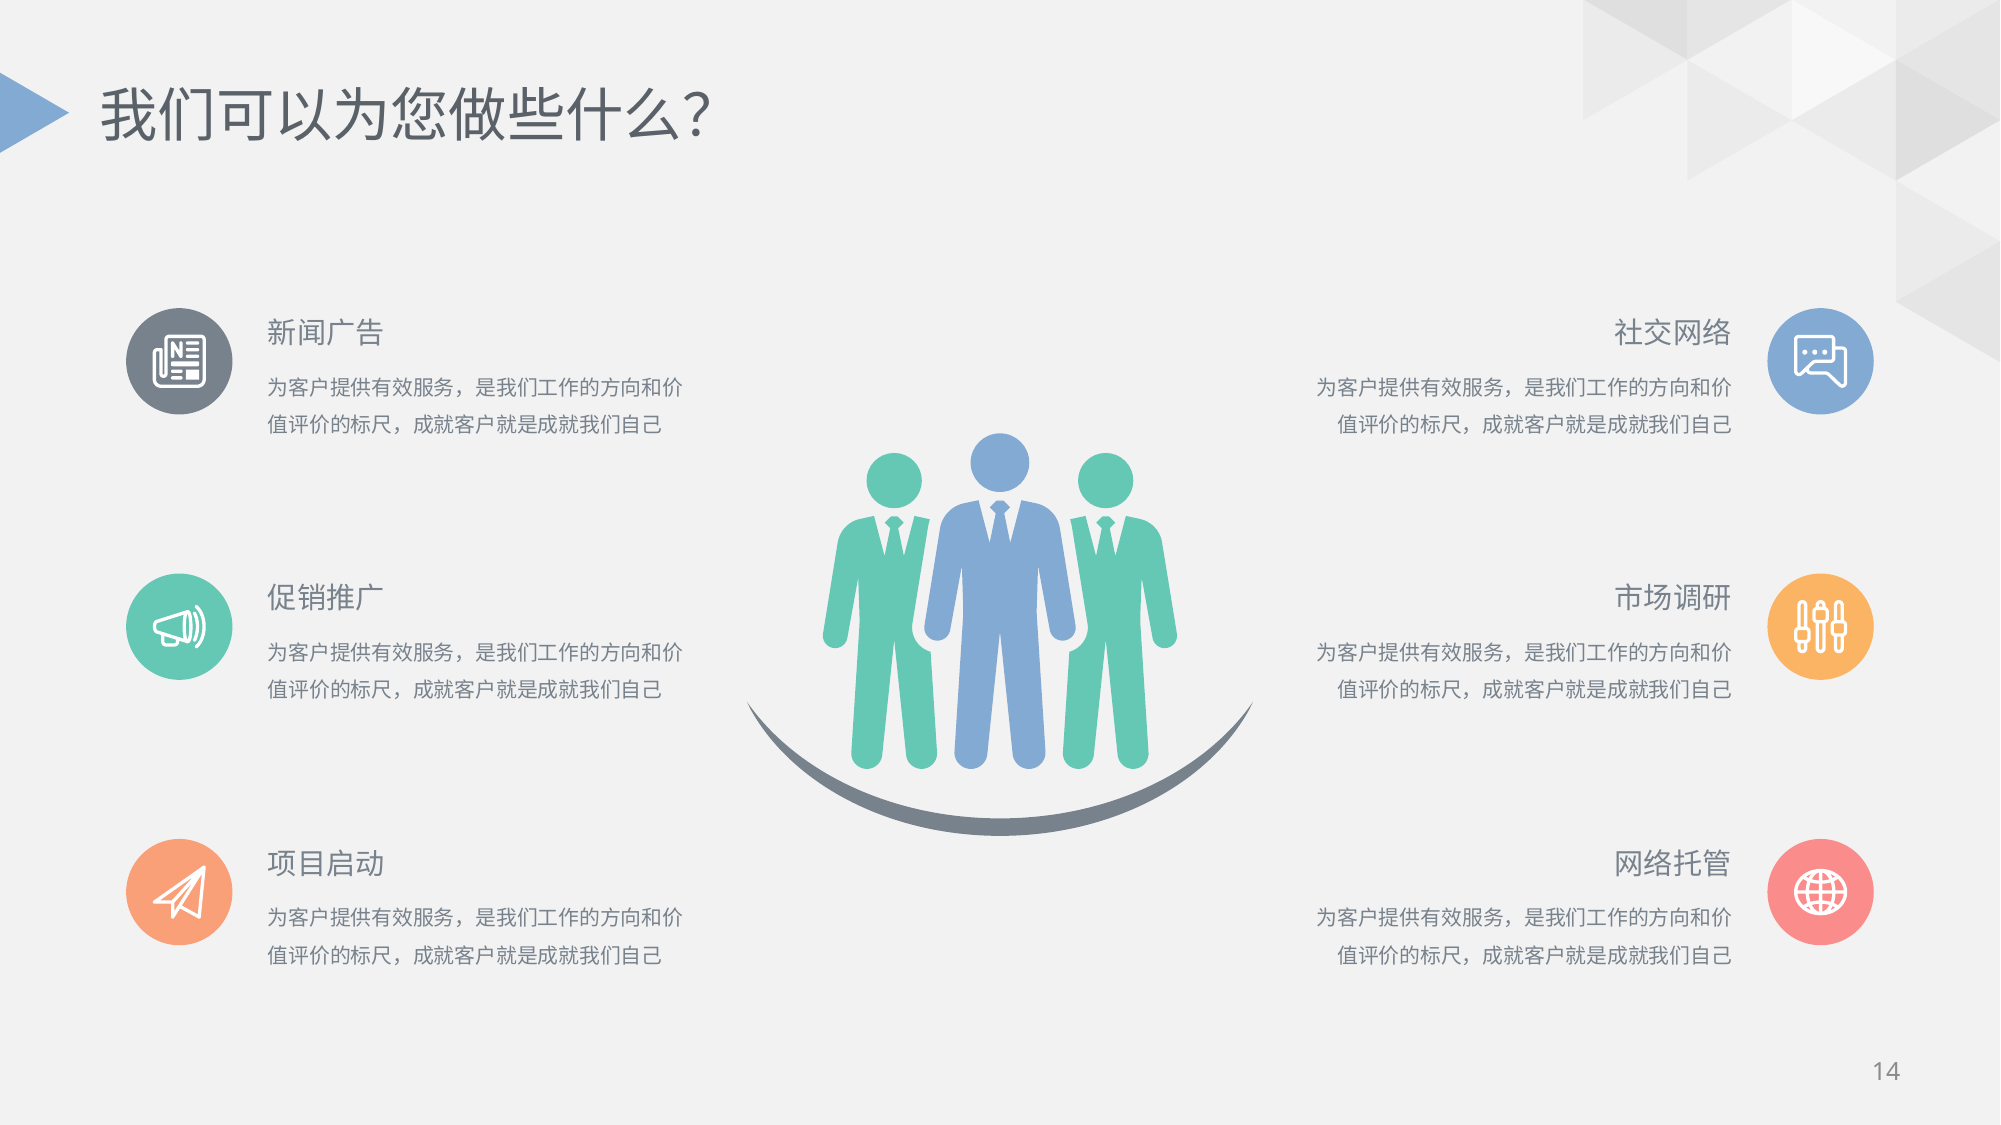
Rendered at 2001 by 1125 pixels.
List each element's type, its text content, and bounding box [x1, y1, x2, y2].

title 我们可以为您做些什么？ [84, 59, 1916, 166]
slide_number 14 [1837, 1042, 1916, 1103]
text_box 新闻广告 为客户提供有效服务，是我们工作的方向和价值评价的标尺，成就客户就是成就我们自己 [253, 289, 718, 444]
text_box 网络托管 为客户提供有效服务，是我们工作的方向和价值评价的标尺，成就客户就是成就我们自己 [1288, 820, 1747, 975]
text_box 项目启动 为客户提供有效服务，是我们工作的方向和价值评价的标尺，成就客户就是成就我们自己 [253, 820, 718, 975]
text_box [822, 433, 1178, 769]
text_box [1767, 308, 1874, 415]
text_box 市场调研 为客户提供有效服务，是我们工作的方向和价值评价的标尺，成就客户就是成就我们自己 [1288, 554, 1747, 710]
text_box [126, 573, 233, 680]
text_box [746, 701, 1254, 837]
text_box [126, 308, 233, 415]
text_box 促销推广 为客户提供有效服务，是我们工作的方向和价值评价的标尺，成就客户就是成就我们自己 [253, 554, 718, 710]
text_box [1767, 573, 1874, 680]
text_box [1767, 838, 1874, 946]
text_box 社交网络 为客户提供有效服务，是我们工作的方向和价值评价的标尺，成就客户就是成就我们自己 [1288, 289, 1747, 444]
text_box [126, 838, 233, 946]
